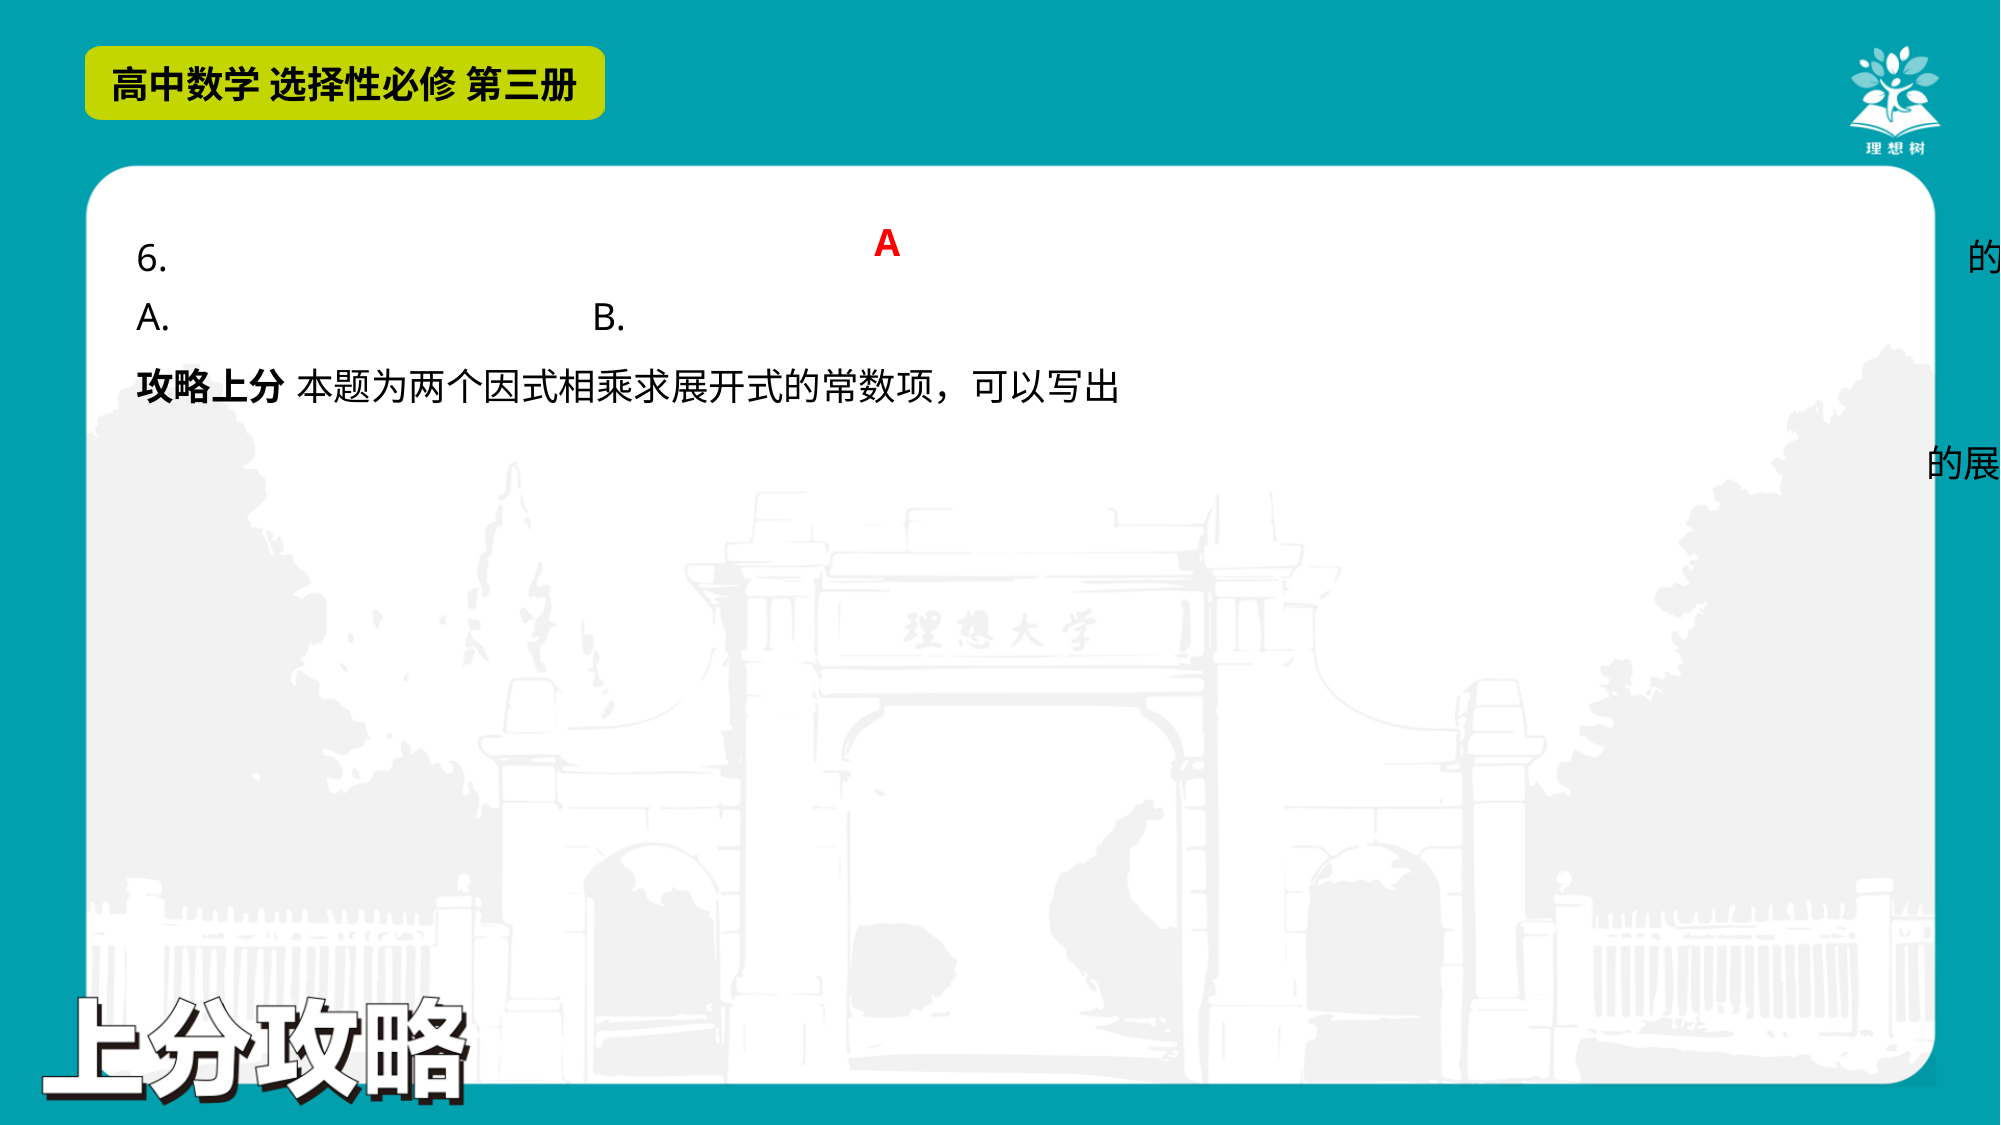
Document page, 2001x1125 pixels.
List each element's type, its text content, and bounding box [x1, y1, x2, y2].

picture [0, 0, 2000, 1125]
text_box A [860, 217, 915, 262]
